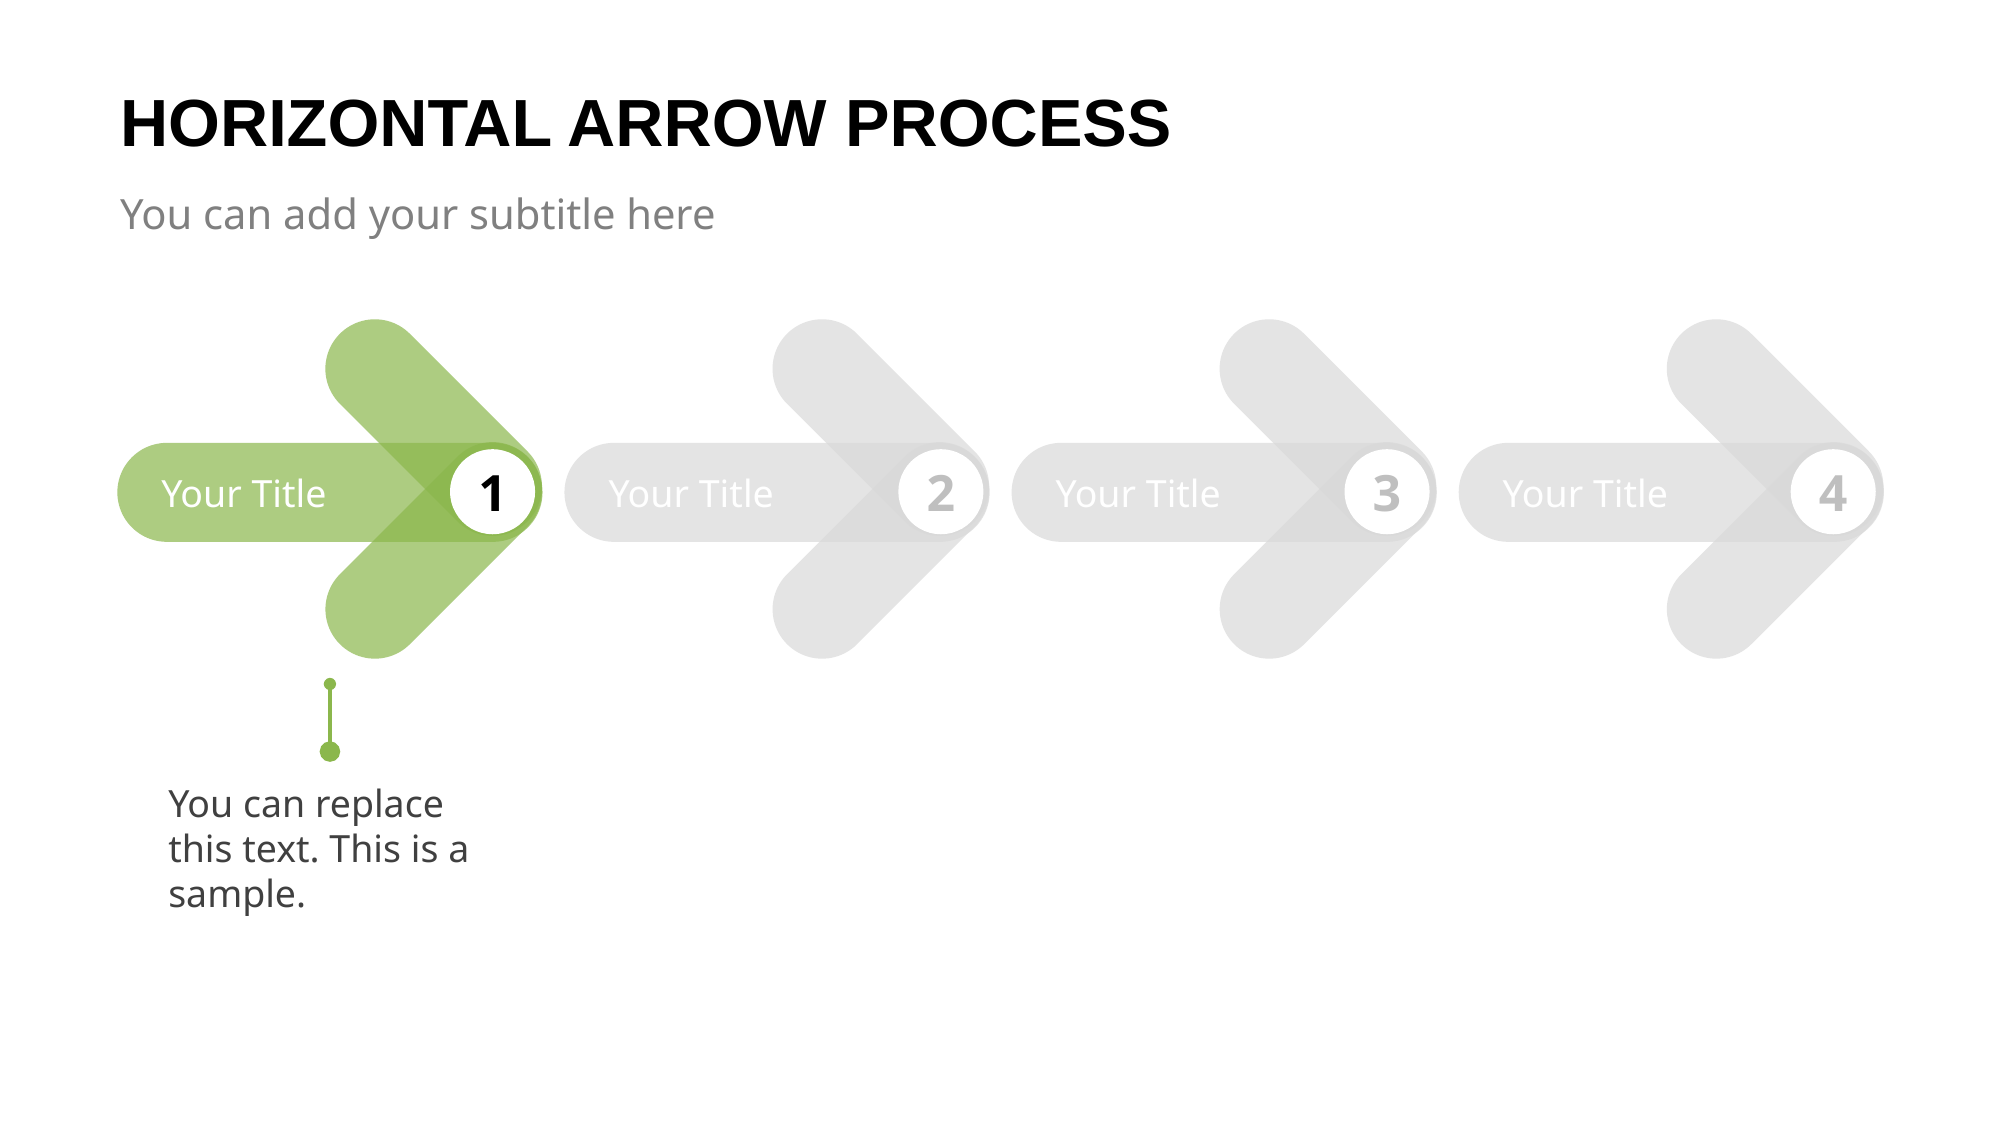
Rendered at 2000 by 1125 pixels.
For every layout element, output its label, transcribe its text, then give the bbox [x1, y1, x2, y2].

text_box You can replace this text. This is a sample. [153, 772, 530, 922]
title HORIZONTAL ARROW PROCESS [99, 61, 1376, 179]
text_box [1011, 294, 1457, 601]
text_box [1458, 294, 1908, 601]
list You can add your subtitle here [99, 178, 1176, 262]
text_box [564, 294, 1010, 601]
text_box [117, 294, 563, 601]
